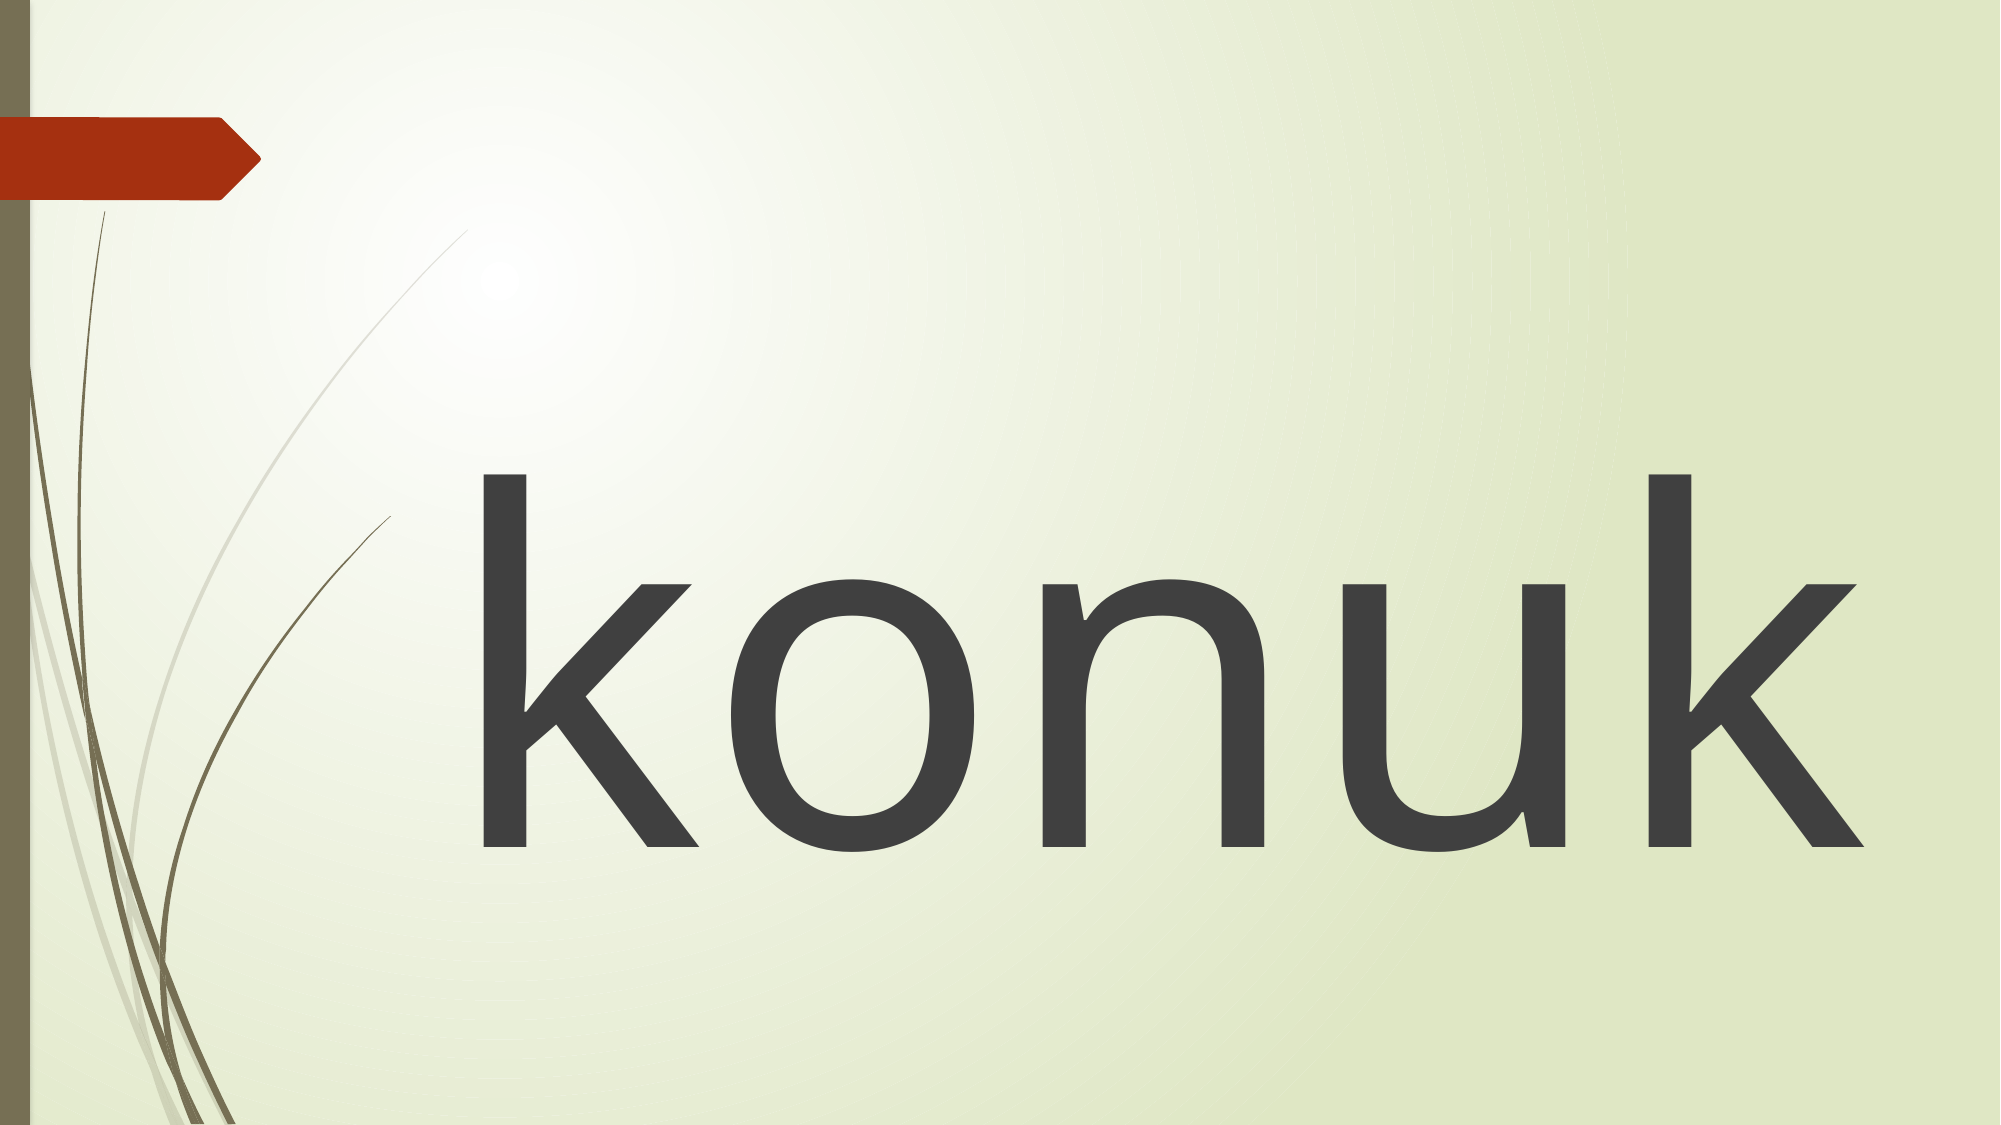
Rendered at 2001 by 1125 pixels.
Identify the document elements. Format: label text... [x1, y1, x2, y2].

list konuk [424, 350, 1888, 970]
